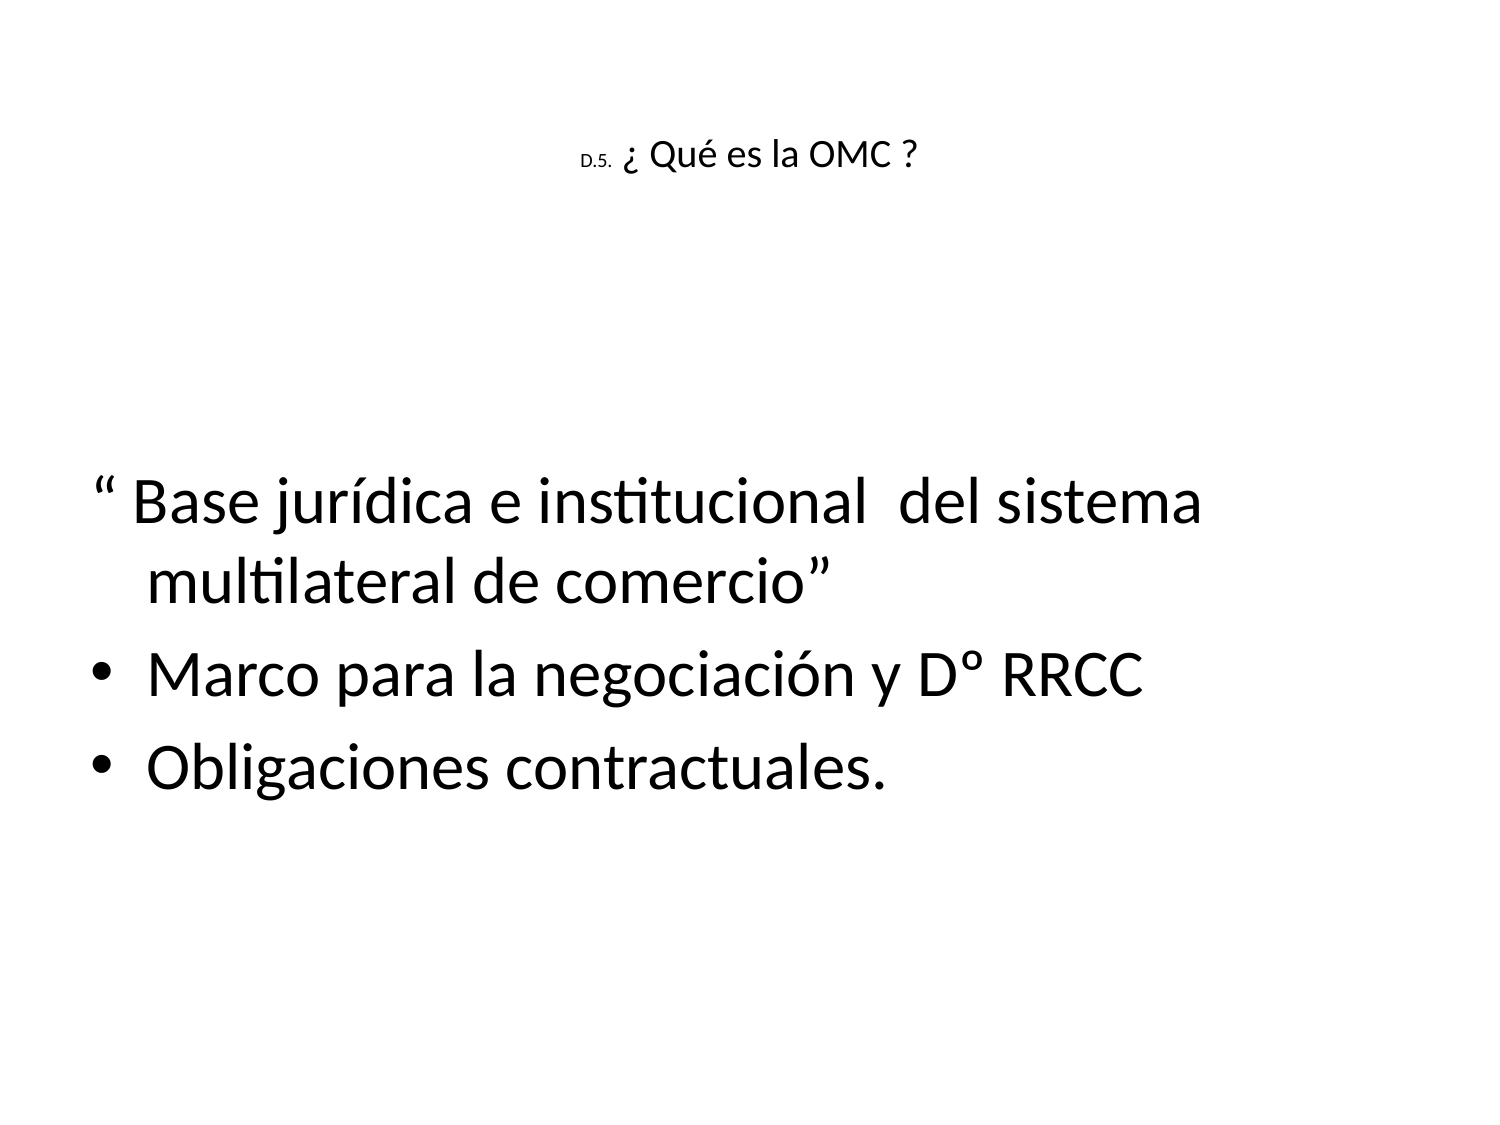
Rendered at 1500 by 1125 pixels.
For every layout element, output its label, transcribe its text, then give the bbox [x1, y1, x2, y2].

list “ Base jurídica e institucional del sistema multilateral de comercio” Marco para la negociación y Dº RRCC Obligaciones contractuales. [75, 262, 1425, 1005]
title D.5. ¿ Qué es la OMC ? [75, 45, 1425, 233]
